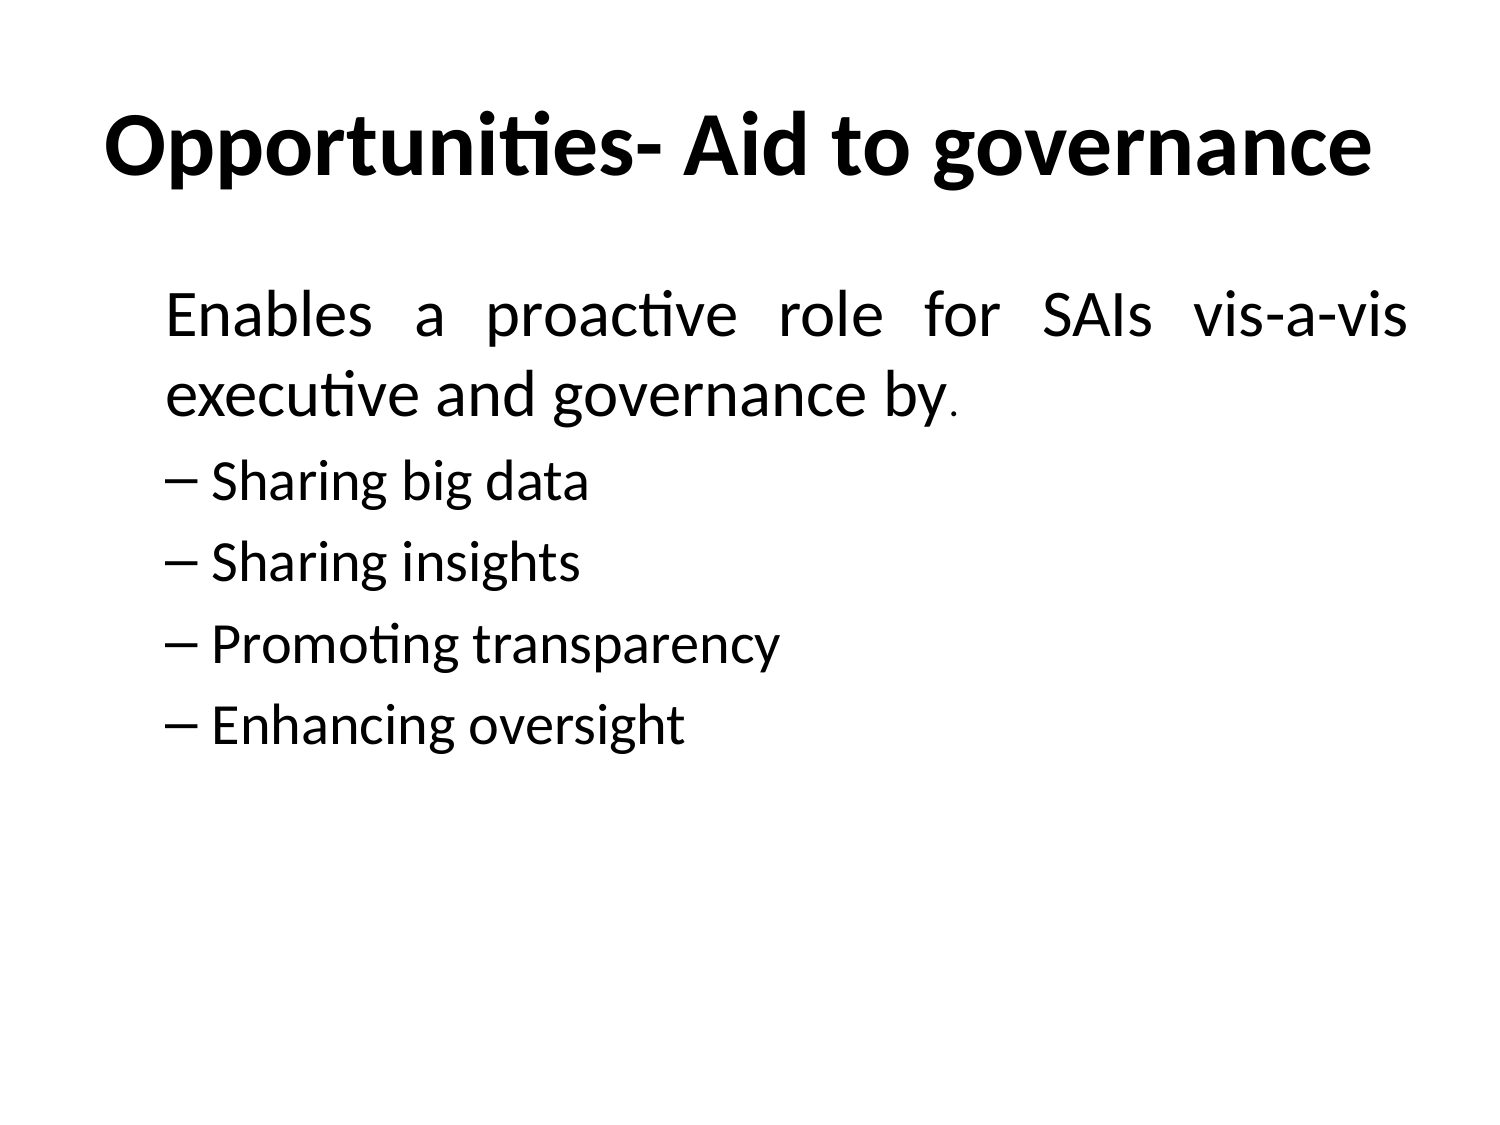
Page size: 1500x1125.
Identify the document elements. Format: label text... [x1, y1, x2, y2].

list Enables a proactive role for SAIs vis-a-vis executive and governance by. Sharing big data Sharing insights Promoting transparency Enhancing oversight [75, 262, 1425, 1005]
title Opportunities- Aid to governance [75, 45, 1425, 233]
